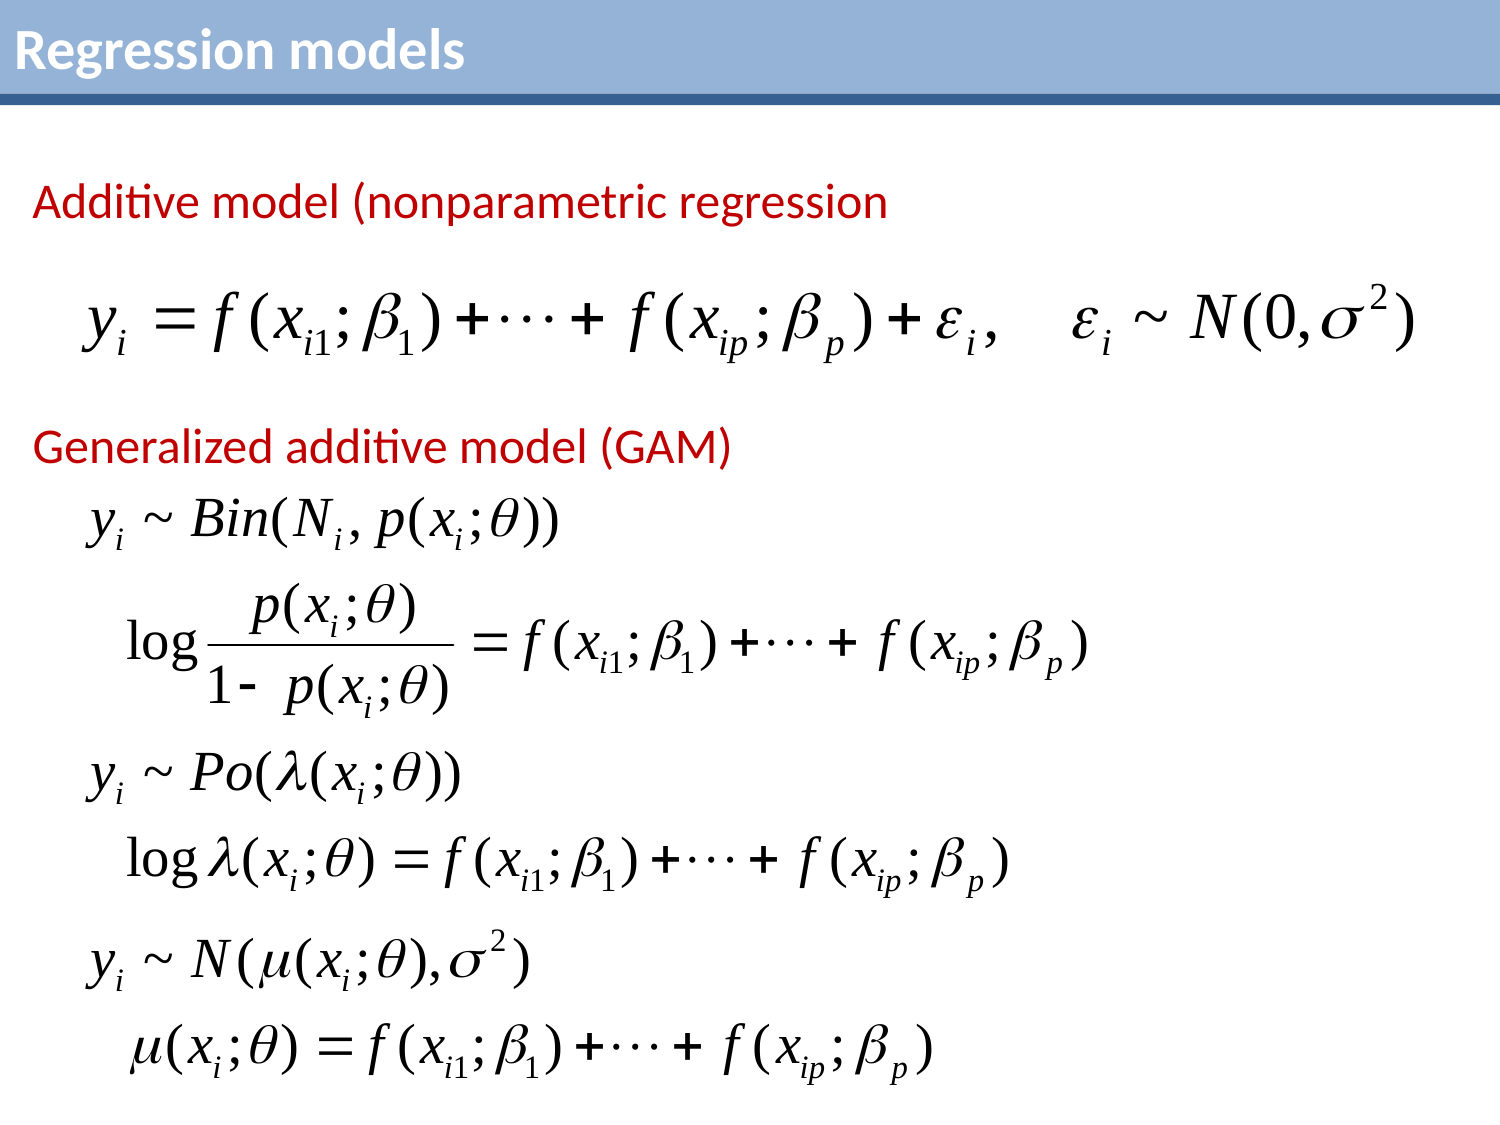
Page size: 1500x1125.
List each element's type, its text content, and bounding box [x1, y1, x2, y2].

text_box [0, 0, 1500, 106]
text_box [70, 266, 1429, 378]
text_box Additive model (nonparametric regression [17, 160, 1081, 236]
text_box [76, 481, 1098, 1097]
text_box Generalized additive model (GAM) [17, 406, 869, 482]
